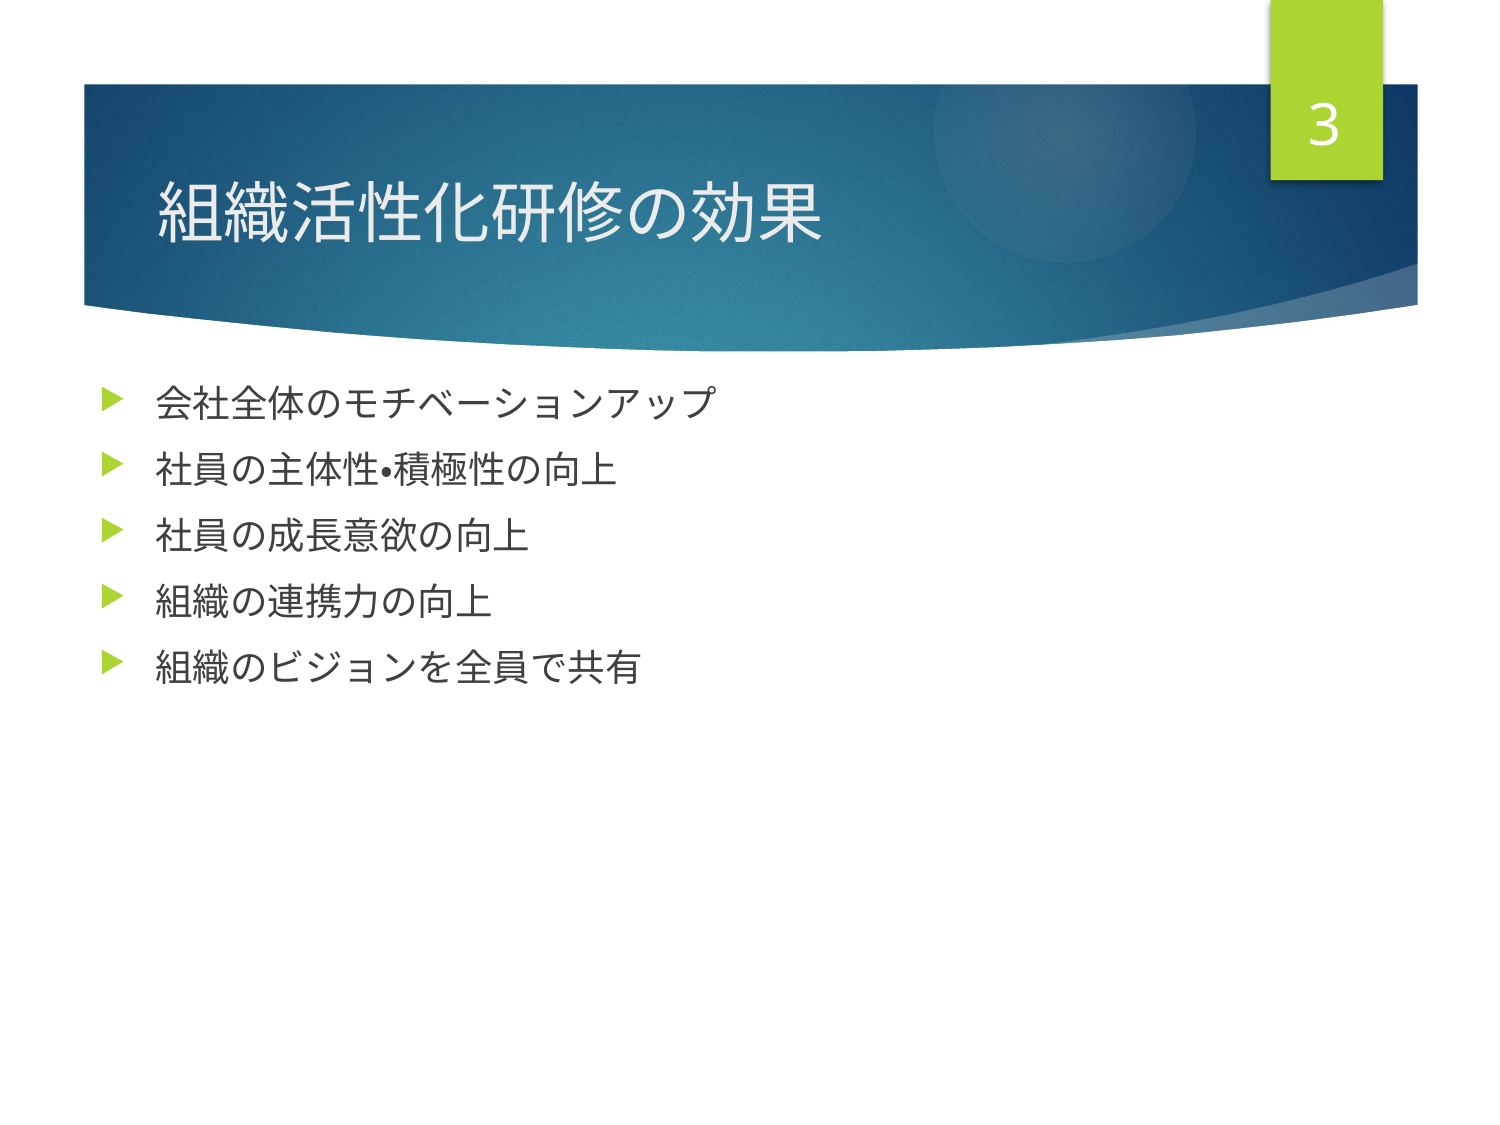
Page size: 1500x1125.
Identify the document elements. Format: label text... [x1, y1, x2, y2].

slide_number 3 [1259, 48, 1390, 175]
list 会社全体のモチベーションアップ 社員の主体性・積極性の向上 社員の成長意欲の向上 組織の連携力の向上 組織のビジョンを全員で共有 [84, 372, 1416, 1029]
title 組織活性化研修の効果 [142, 152, 1183, 269]
